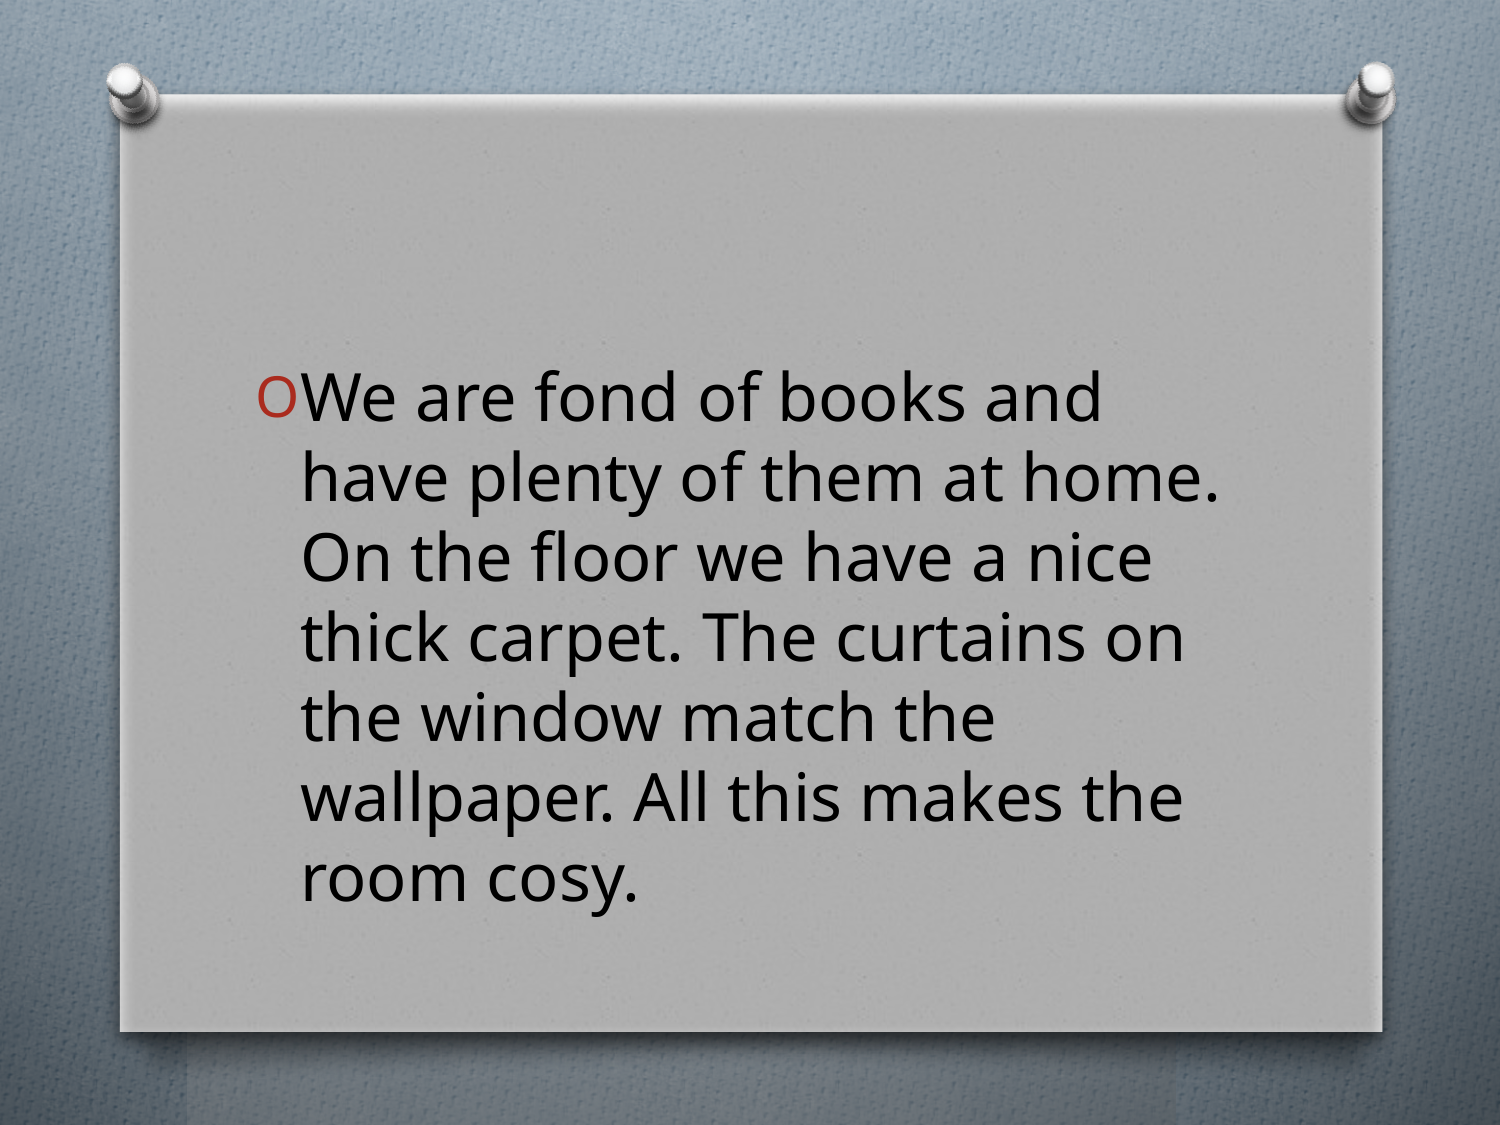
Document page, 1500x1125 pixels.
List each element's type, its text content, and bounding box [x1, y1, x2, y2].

list We are fond of books and have plenty of them at home. On the floor we have a nice thick carpet. The curtains on the window match the wallpaper. All this makes the room cosy. [240, 347, 1257, 939]
picture [75, 29, 198, 153]
picture [1317, 35, 1439, 156]
